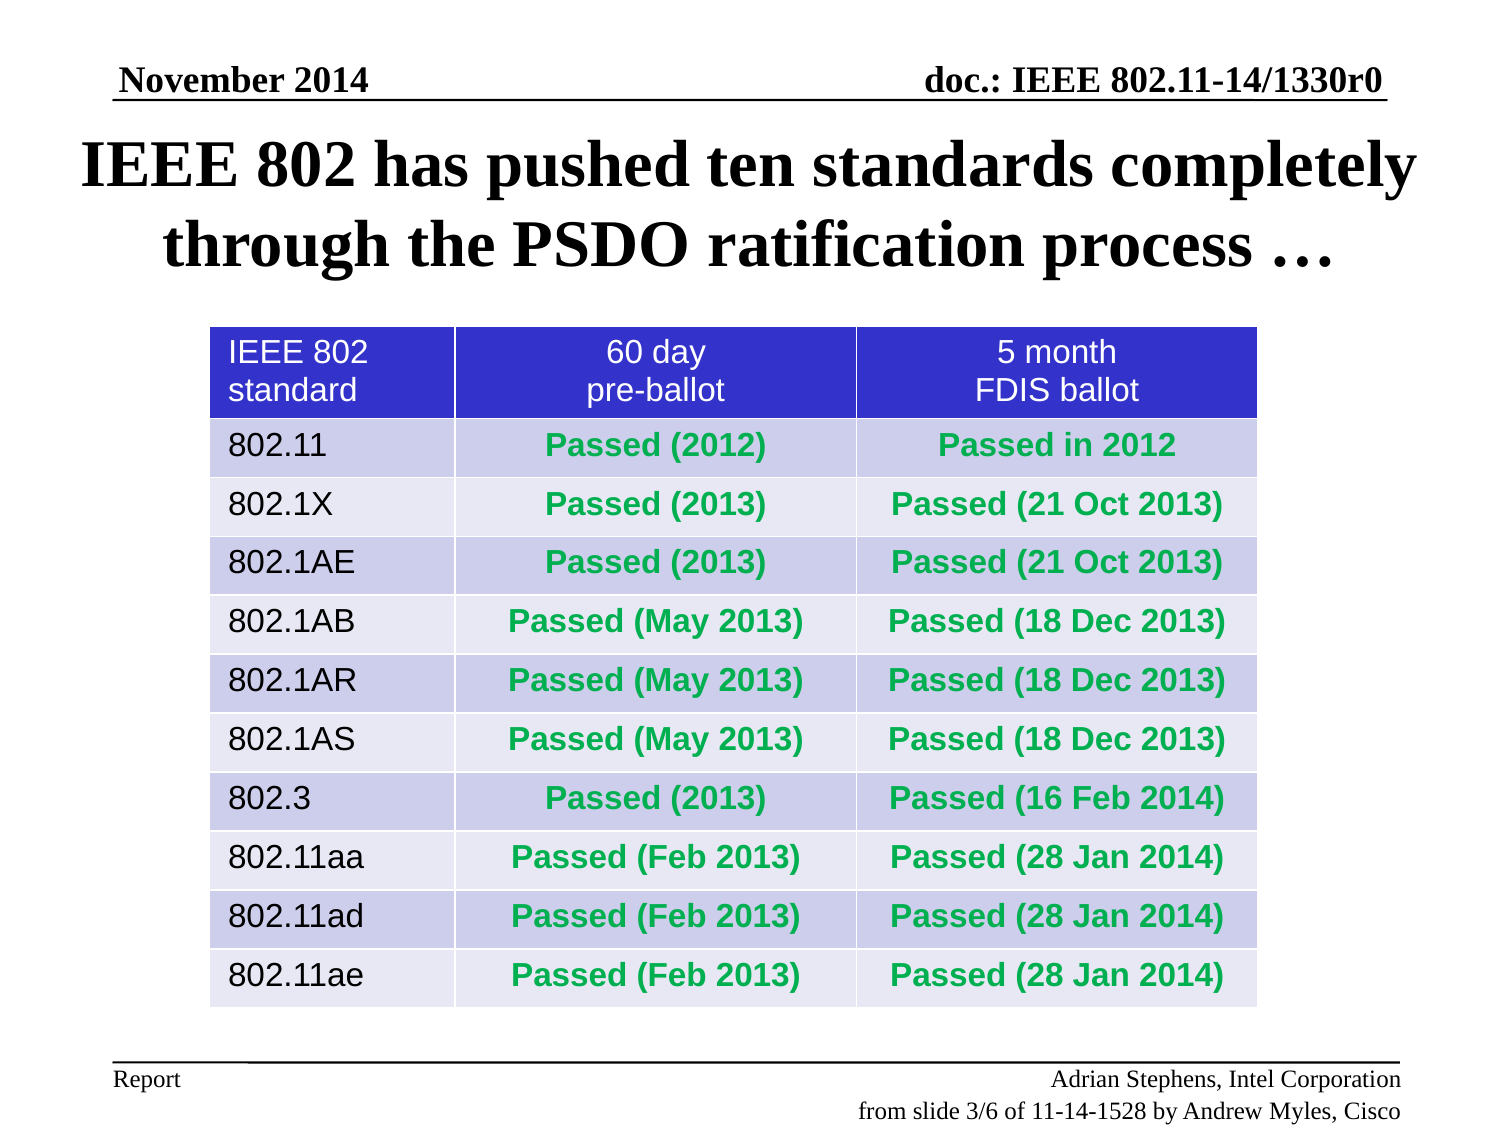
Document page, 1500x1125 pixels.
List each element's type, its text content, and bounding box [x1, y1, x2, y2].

table_cell Passed (21 Oct 2013) [857, 537, 1257, 594]
table_cell Passed (May 2013) [456, 596, 856, 653]
table_cell Passed (16 Feb 2014) [857, 773, 1257, 830]
table_cell Passed (28 Jan 2014) [857, 891, 1257, 948]
table_cell 802.1X [210, 478, 454, 536]
table_cell 802.11aa [210, 832, 454, 889]
table_cell 802.1AS [210, 714, 454, 771]
table_cell Passed (Feb 2013) [456, 950, 856, 1007]
table_cell Passed (2013) [456, 478, 856, 536]
table_cell Passed (18 Dec 2013) [857, 596, 1257, 653]
table_cell Passed (28 Jan 2014) [857, 832, 1257, 889]
table_cell Passed in 2012 [857, 419, 1257, 477]
table_cell 802.1AB [210, 596, 454, 653]
table_cell Passed (Feb 2013) [456, 832, 856, 889]
table_cell 802.1AR [210, 655, 454, 712]
title IEEE 802 has pushed ten standards completely through the PSDO ratification process … [0, 112, 1500, 288]
table_cell Passed (2013) [456, 773, 856, 830]
footer Adrian Stephens, Intel Corporation [1045, 1061, 1402, 1087]
table_header IEEE 802 standard [210, 327, 454, 418]
table_cell Passed (2012) [456, 419, 856, 477]
table_cell 802.11ae [210, 950, 454, 1007]
table_header 5 month FDIS ballot [857, 327, 1257, 418]
table_cell Passed (May 2013) [456, 714, 856, 771]
table_cell 802.1AE [210, 537, 454, 594]
table_cell 802.11ad [210, 891, 454, 948]
table_cell 802.11 [210, 419, 454, 477]
table_cell Passed (2013) [456, 537, 856, 594]
table_cell Passed (28 Jan 2014) [857, 950, 1257, 1007]
text_box from slide 3/6 of 11-14-1528 by Andrew Myles, Cisco [343, 1087, 1417, 1125]
table_cell Passed (May 2013) [456, 655, 856, 712]
table_cell Passed (Feb 2013) [456, 891, 856, 948]
table_header 60 day pre-ballot [456, 327, 856, 418]
table_cell Passed (18 Dec 2013) [857, 714, 1257, 771]
text_box November 2014 [118, 54, 370, 100]
table_cell Passed (21 Oct 2013) [857, 478, 1257, 536]
table_cell Passed (18 Dec 2013) [857, 655, 1257, 712]
table_cell 802.3 [210, 773, 454, 830]
